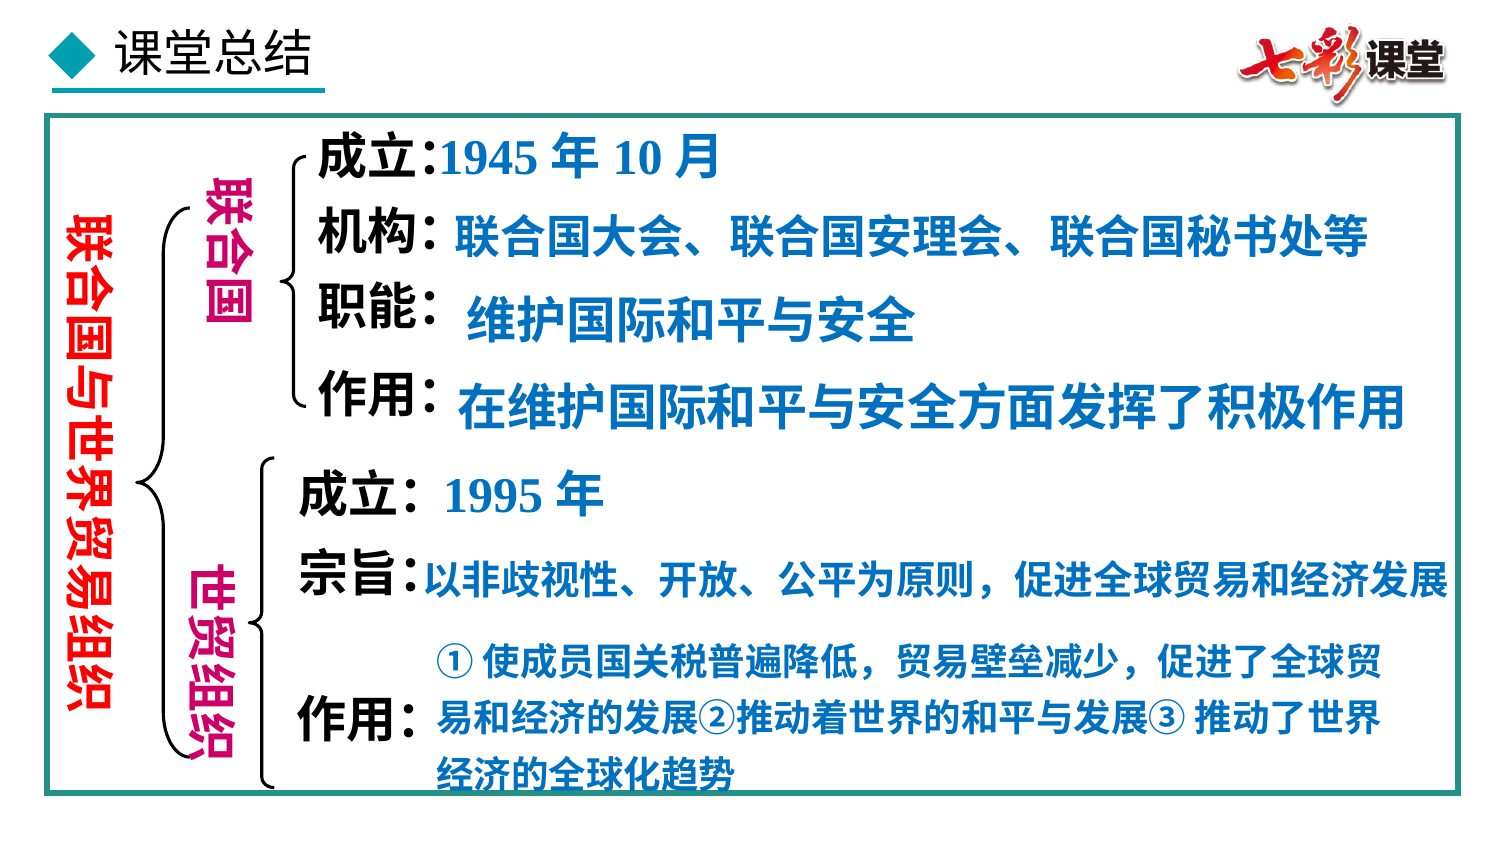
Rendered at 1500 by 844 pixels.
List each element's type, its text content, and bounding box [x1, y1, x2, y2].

text_box 联合国大会、联合国安理会、联合国秘书处等 [443, 202, 1472, 269]
text_box 维护国际和平与安全 [454, 282, 1005, 354]
text_box [136, 207, 190, 744]
text_box 联合国与世界贸易组织 [49, 207, 133, 745]
text_box [280, 156, 307, 407]
text_box 在维护国际和平与安全方面发挥了积极作用 [442, 368, 1445, 444]
picture [1234, 20, 1451, 108]
text_box 作用： [306, 356, 481, 428]
text_box 机构： [307, 193, 469, 266]
text_box [255, 457, 275, 788]
text_box 1995年 [431, 457, 617, 529]
text_box ①使成员国关税普遍降低，贸易壁垒减少，促进了全球贸易和经济的发展②推动着世界的和平与发展③ 推动了世界经济的全球化趋势 [424, 621, 1419, 802]
text_box 作用： [285, 681, 424, 753]
text_box 联合国 [189, 170, 274, 331]
text_box 以非歧视性、开放、公平为原则，促进全球贸易和经济发展 [410, 549, 1492, 609]
text_box 世贸组织 [171, 557, 255, 768]
text_box 宗旨： [286, 535, 460, 607]
text_box 成立： [306, 118, 427, 191]
text_box 职能： [306, 268, 481, 341]
text_box 成立： [286, 457, 431, 529]
text_box 1945年10月 [427, 118, 736, 191]
